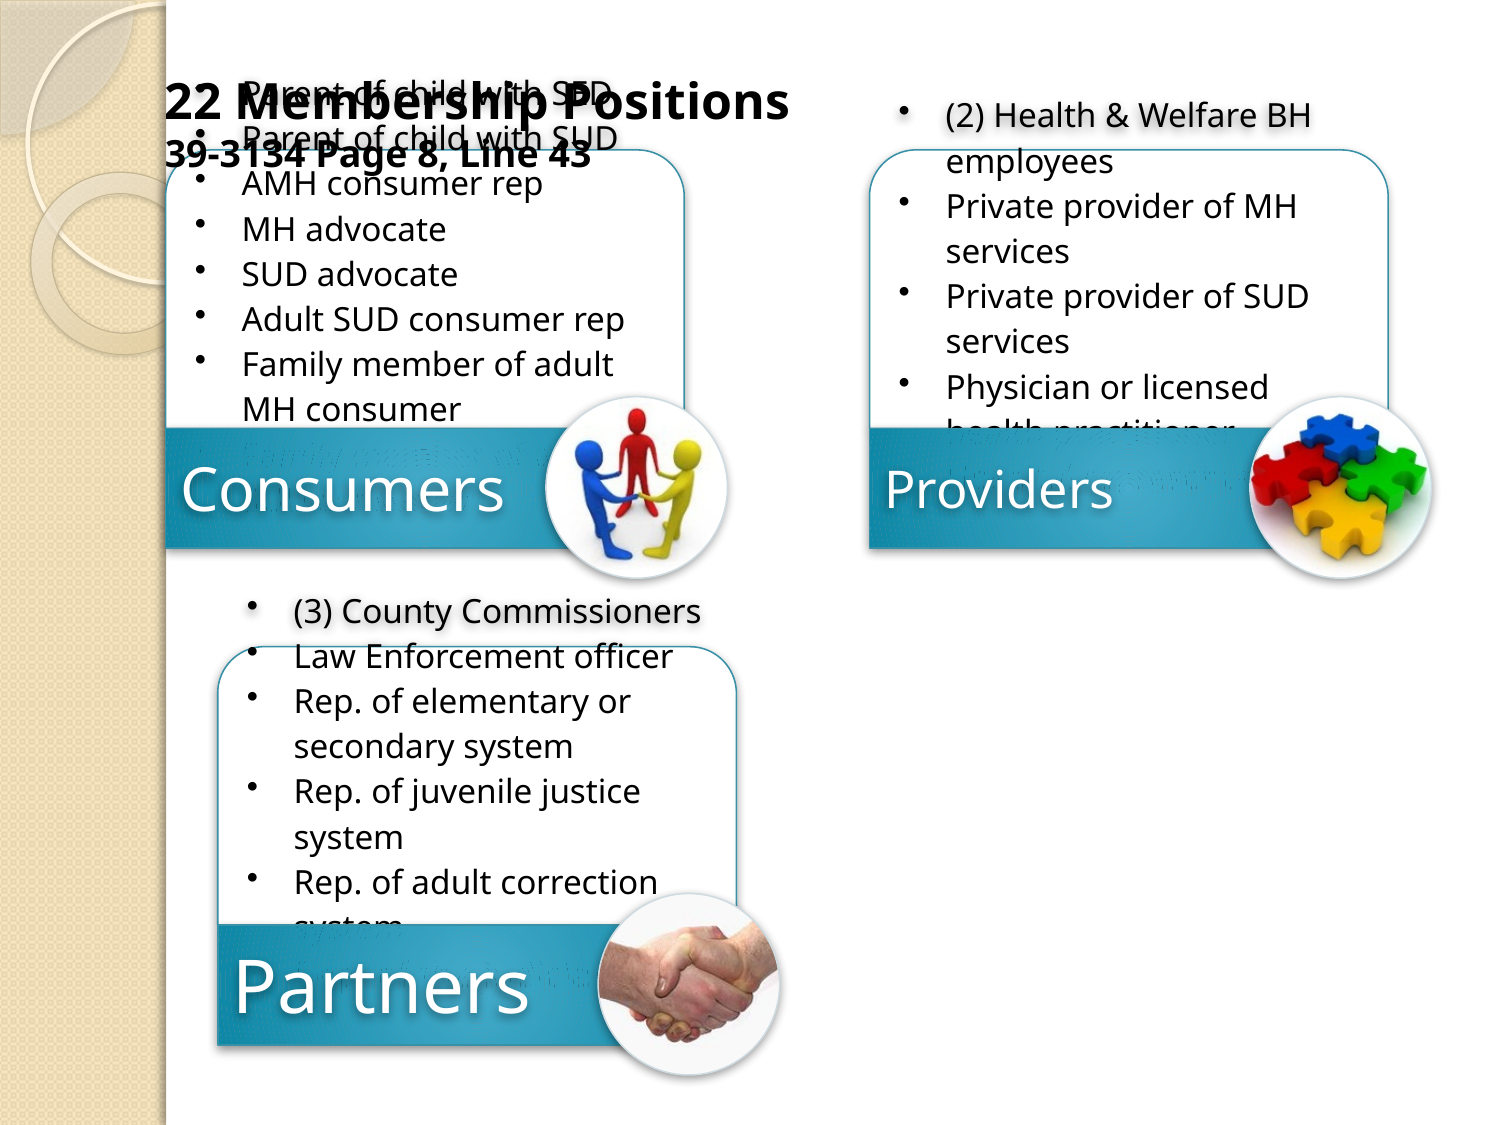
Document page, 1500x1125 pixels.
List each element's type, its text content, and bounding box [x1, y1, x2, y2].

text_box 22 Membership Positions 39-3134 Page 8, Line 43 [150, 62, 1300, 183]
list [165, 149, 1335, 1076]
picture [1335, 398, 1430, 577]
